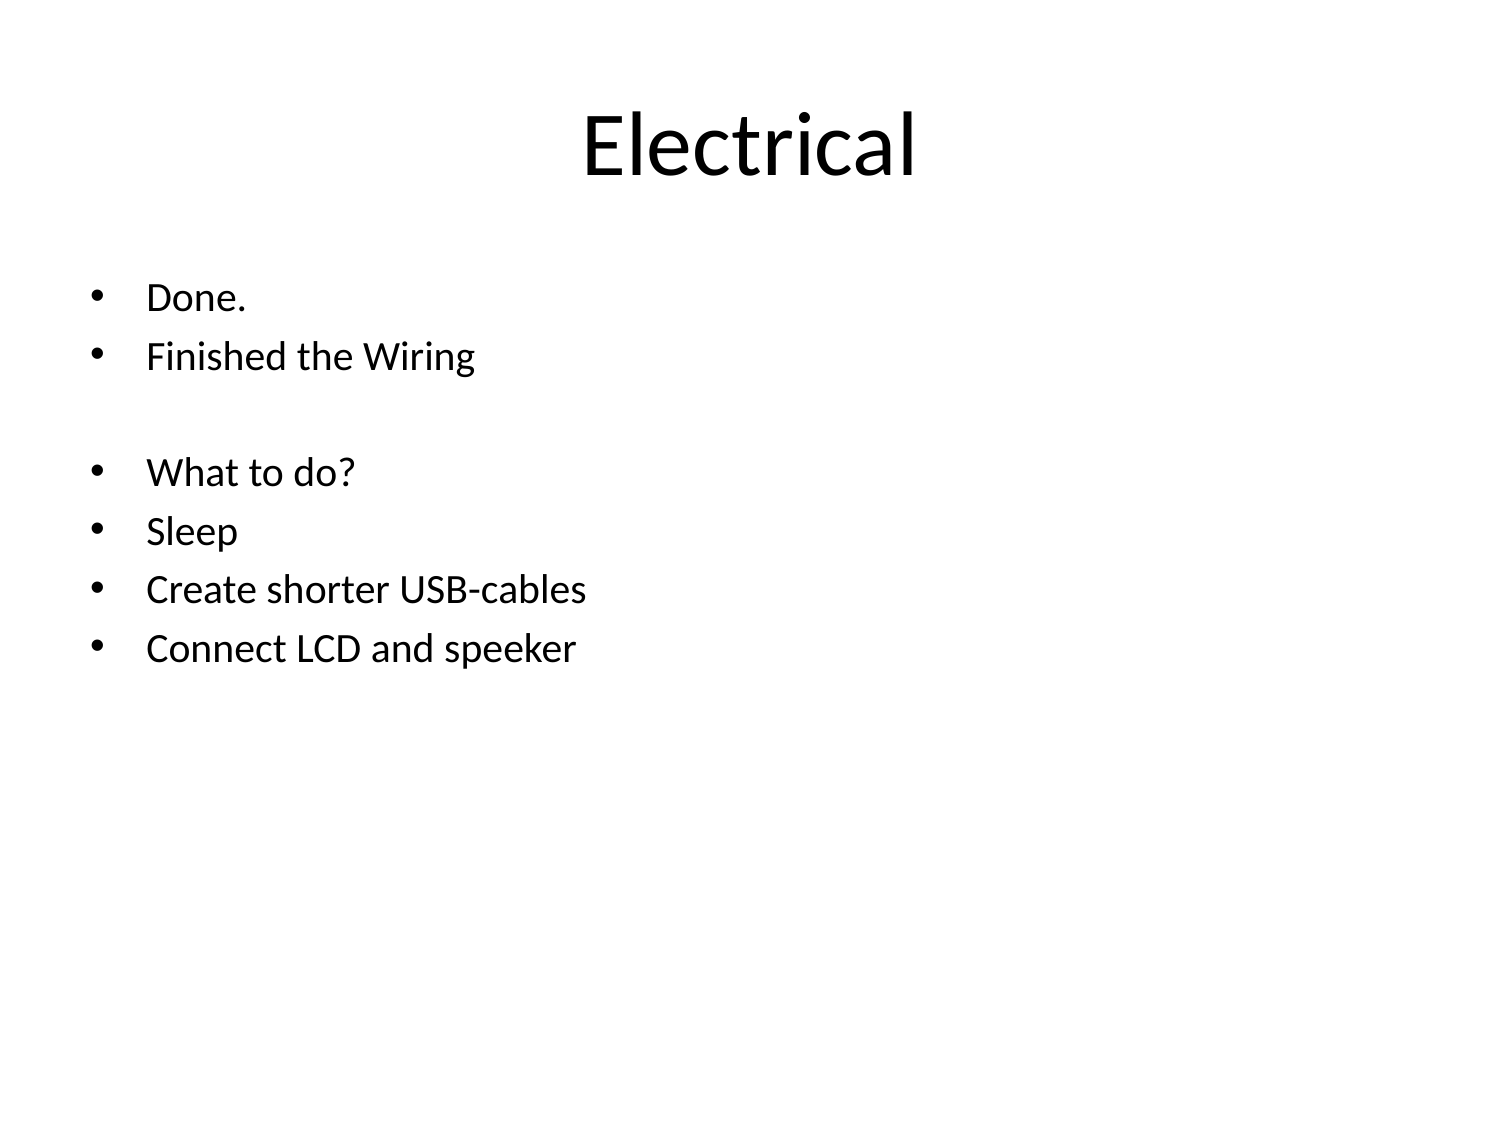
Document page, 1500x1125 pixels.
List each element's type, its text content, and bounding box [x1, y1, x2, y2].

list Done. Finished the Wiring What to do? Sleep Create shorter USB-cables Connect LCD and speeker [75, 262, 1425, 1005]
title Electrical [75, 45, 1425, 233]
